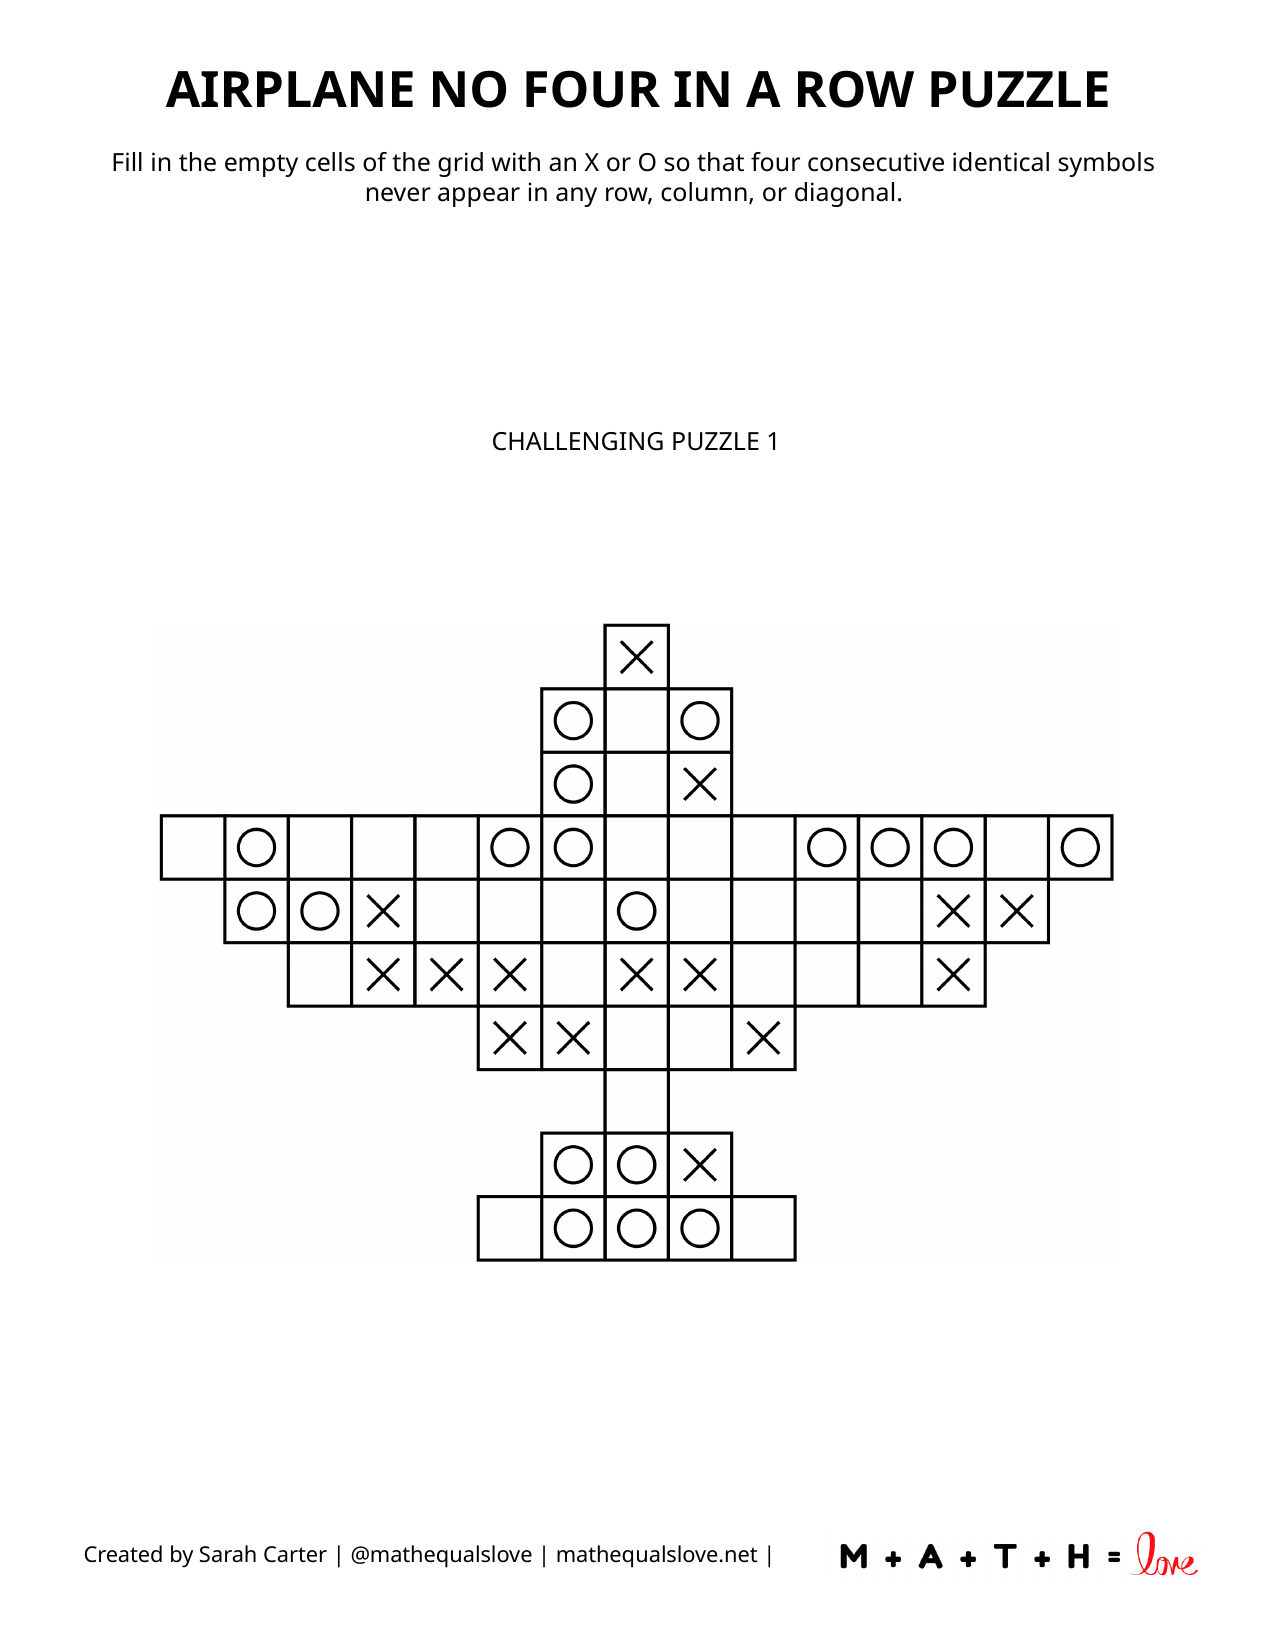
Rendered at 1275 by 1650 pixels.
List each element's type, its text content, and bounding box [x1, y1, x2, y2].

text_box Fill in the empty cells of the grid with an X or O so that four consecutive identical symbols never appear in any row, column, or diagonal. [0, 139, 1275, 215]
text_box Created by Sarah Carter | @mathequalslove | mathequalslove.net | [68, 1533, 826, 1575]
picture [826, 1528, 1207, 1580]
picture [157, 622, 1116, 1263]
text_box AIRPLANE NO FOUR IN A ROW PUZZLE [66, 49, 1211, 125]
text_box CHALLENGING PUZZLE 1 [158, 424, 1115, 476]
